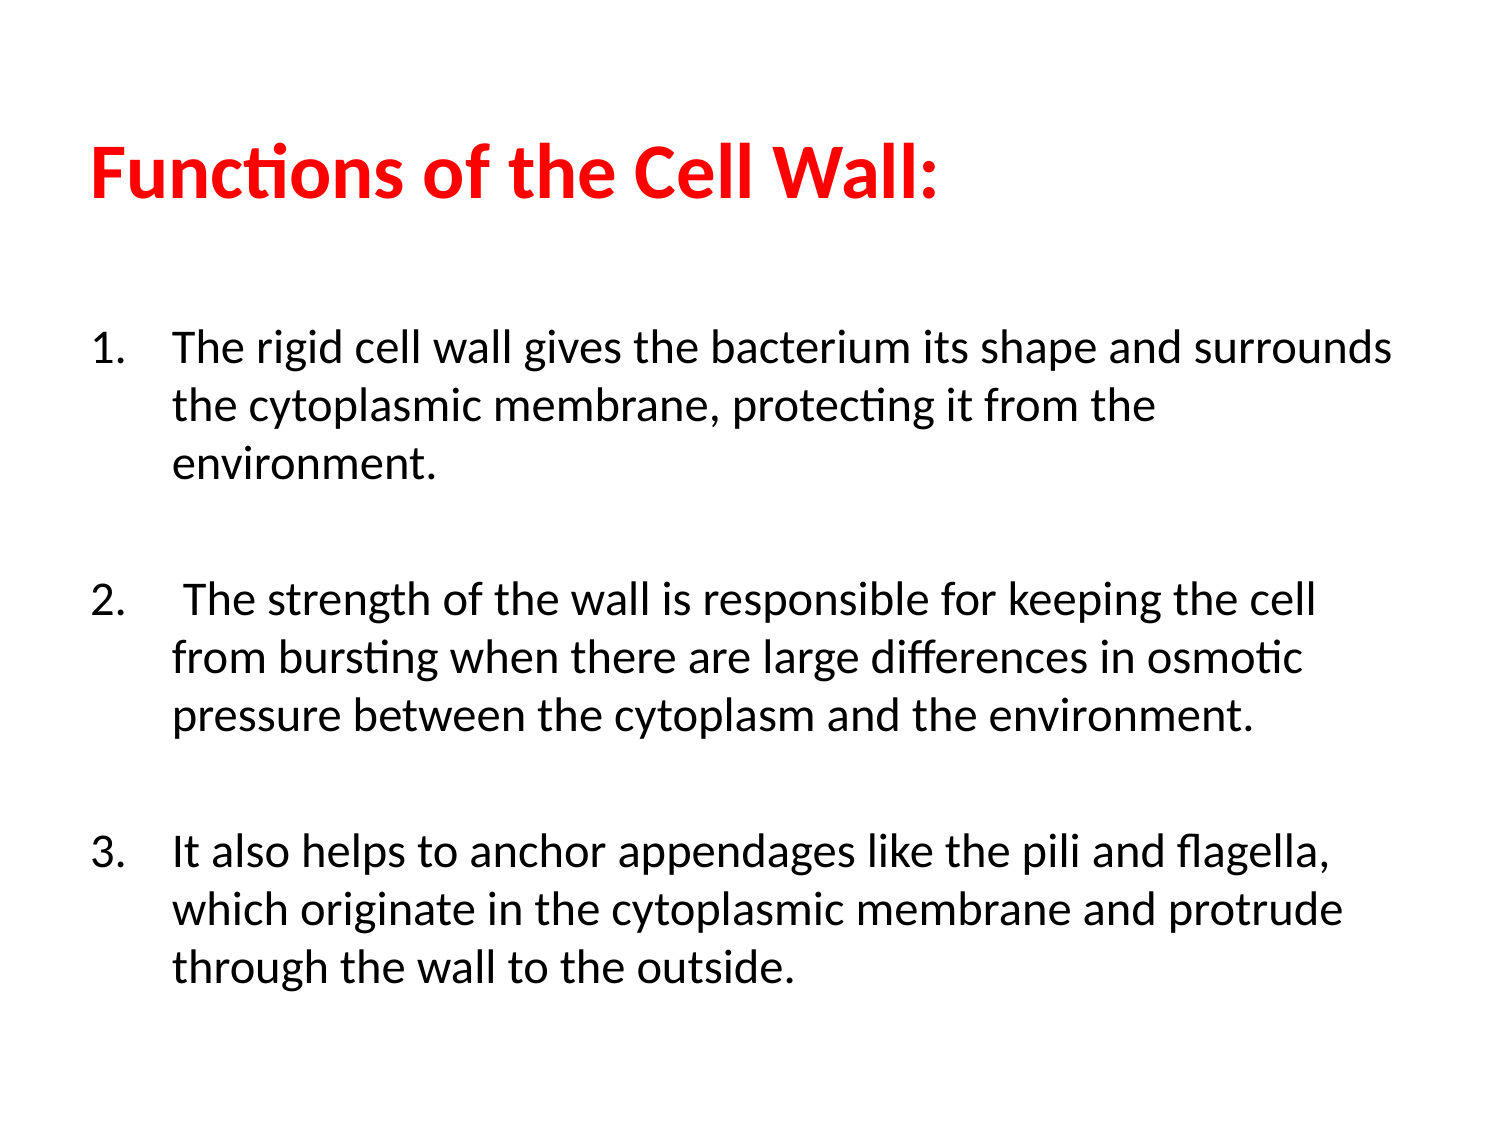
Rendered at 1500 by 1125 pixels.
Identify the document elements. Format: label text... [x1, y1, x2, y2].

list Functions of the Cell Wall: The rigid cell wall gives the bacterium its shape and surrounds the cytoplasmic membrane, protecting it from the environment. The strength of the wall is responsible for keeping the cell from bursting when there are large differences in osmotic pressure between the cytoplasm and the environment. It also helps to anchor appendages like the pili and flagella, which originate in the cytoplasmic membrane and protrude through the wall to the outside. [75, 112, 1425, 1005]
